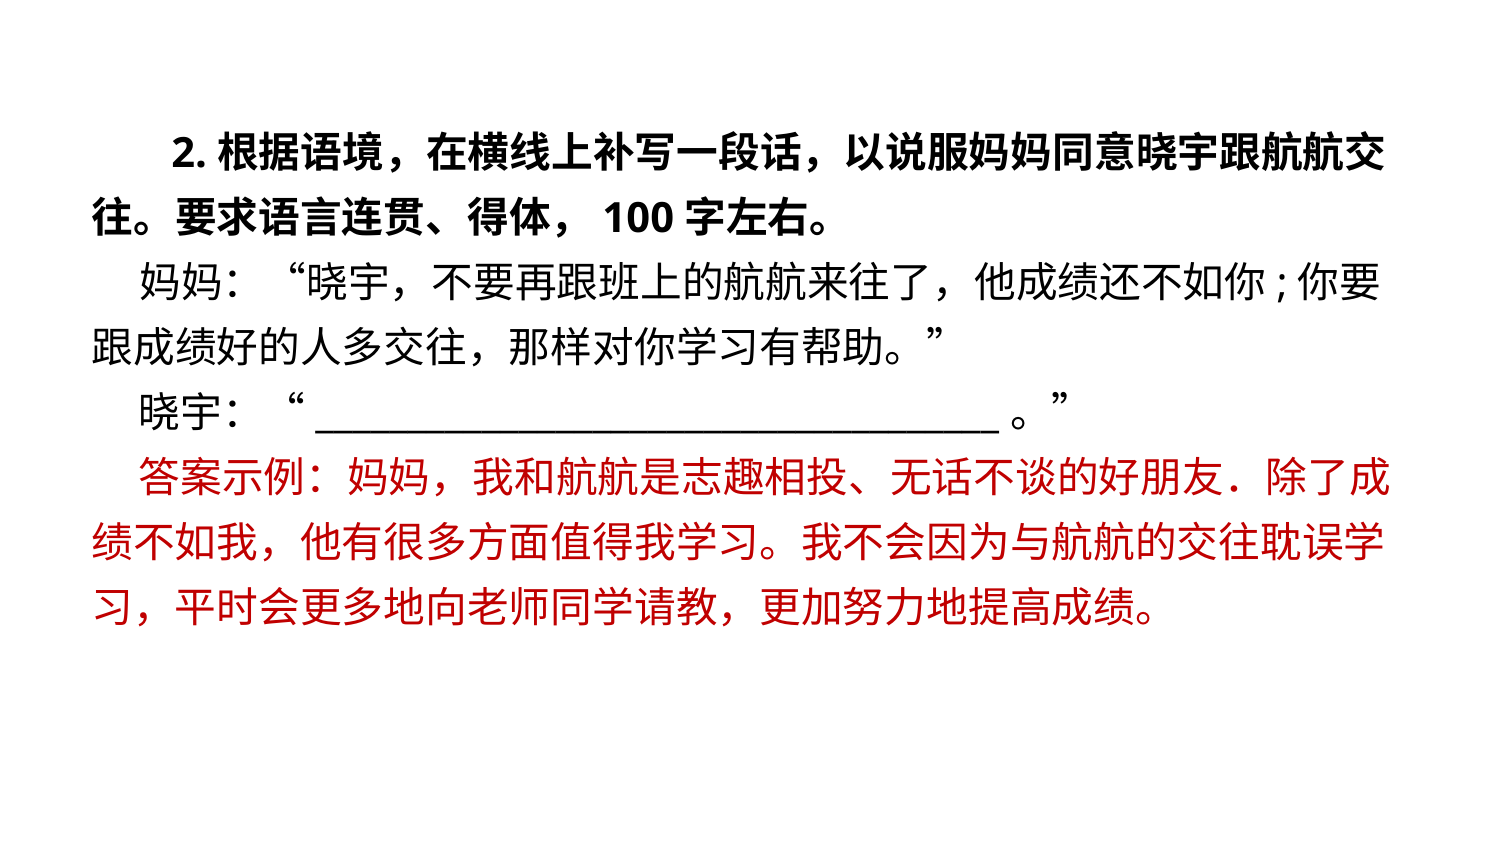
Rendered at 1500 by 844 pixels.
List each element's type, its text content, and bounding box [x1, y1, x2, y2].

list 2.根据语境，在横线上补写一段话，以说服妈妈同意晓宇跟航航交往。要求语言连贯、得体，100字左右。 妈妈：“晓宇，不要再跟班上的航航来往了，他成绩还不如你;你要跟成绩好的人多交往，那样对你学习有帮助。” 晓宇：“_____________________________________。” 答案示例：妈妈，我和航航是志趣相投、无话不谈的好朋友．除了成绩不如我，他有很多方面值得我学习。我不会因为与航航的交往耽误学习，平时会更多地向老师同学请教，更加努力地提高成绩。 [76, 102, 1427, 660]
